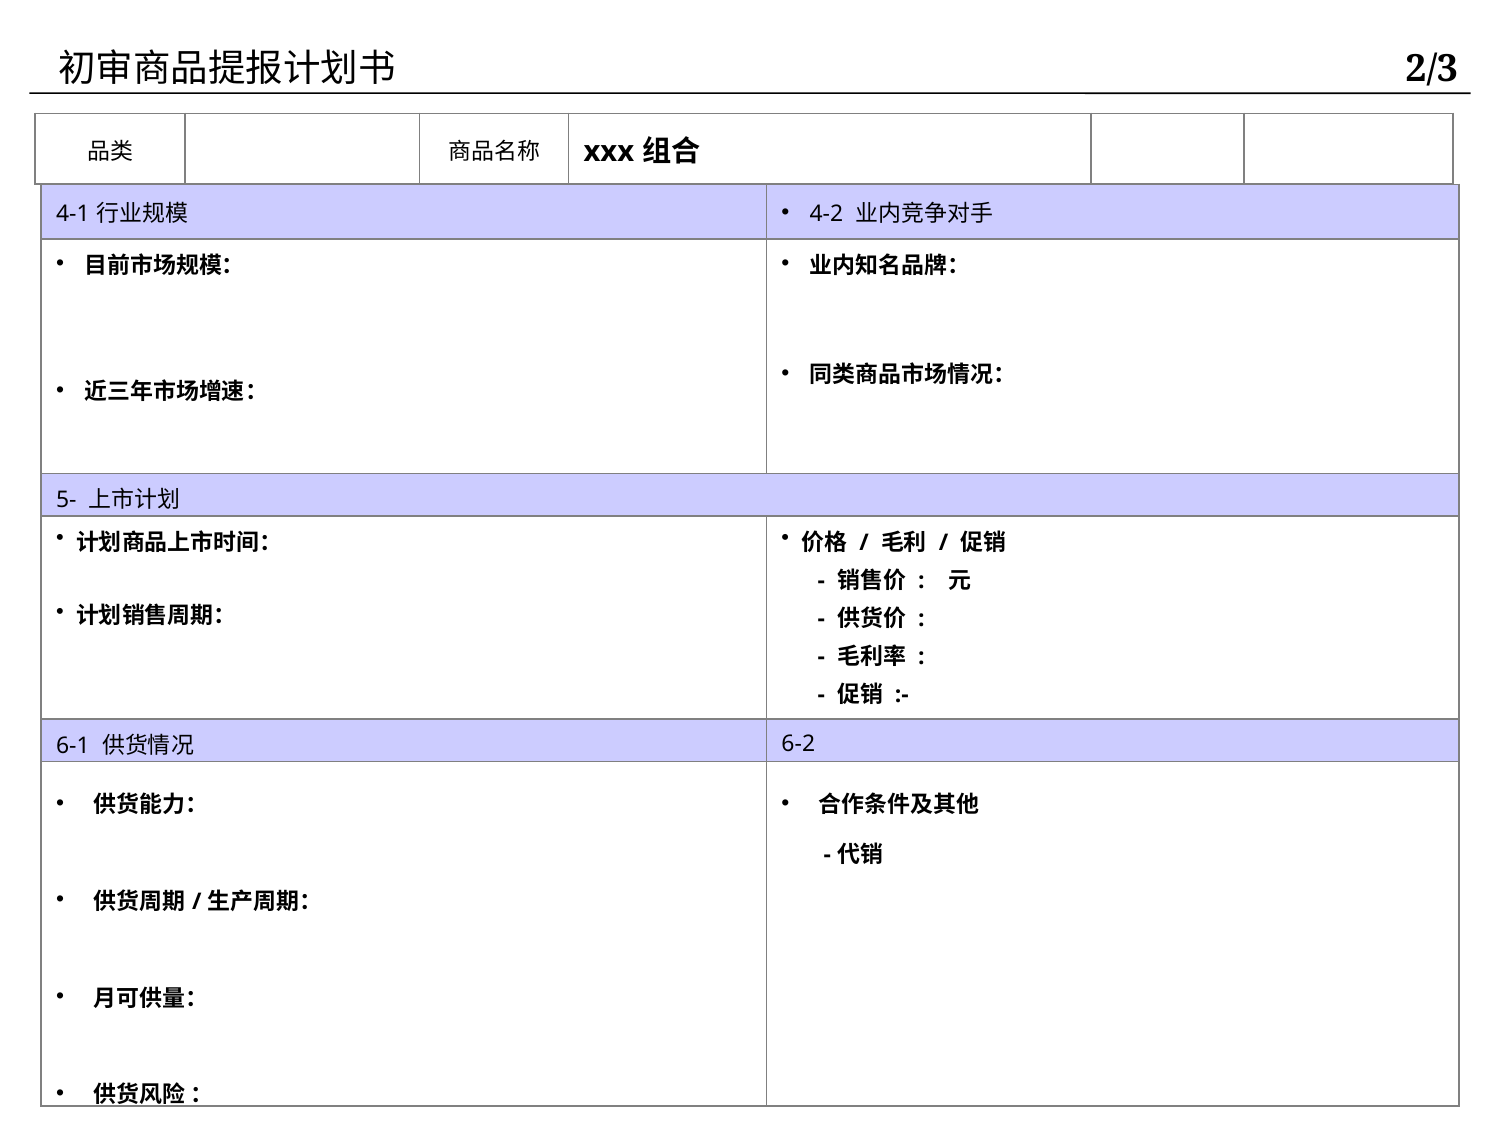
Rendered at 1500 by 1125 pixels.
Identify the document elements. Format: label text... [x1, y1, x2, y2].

table_cell 业内知名品牌： 同类商品市场情况： [767, 240, 1458, 473]
table_header 品类 [36, 114, 184, 183]
table_header 4-1行业规模 [42, 185, 766, 238]
table_cell 6-2 [767, 720, 1458, 761]
table_cell 目前市场规模： 近三年市场增速： [42, 240, 766, 473]
table_header [1245, 114, 1452, 183]
text_box 2/3 [1390, 36, 1474, 96]
table_cell 计划商品上市时间： 计划销售周期： [42, 517, 766, 718]
table_header 商品名称 [420, 114, 568, 183]
text_box 初审商品提报计划书 [43, 36, 411, 96]
table_header [186, 114, 419, 183]
table_cell 6-1 供货情况 [42, 720, 766, 761]
table_cell 价格 / 毛利 / 促销 - 销售价 : 元 - 供货价 : - 毛利率 : - 促销 :- - 市场价： 元 [767, 517, 1458, 718]
table_header 4-2 业内竞争对手 [767, 185, 1458, 238]
table_cell 5- 上市计划 [42, 474, 1458, 515]
table_header [1092, 114, 1243, 183]
table_cell 供货能力： 供货周期/生产周期： 月可供量： 供货风险 ： [42, 762, 766, 1105]
table_cell 合作条件及其他 -代销 [767, 762, 1458, 1105]
table_header xxx组合 [569, 114, 1090, 183]
